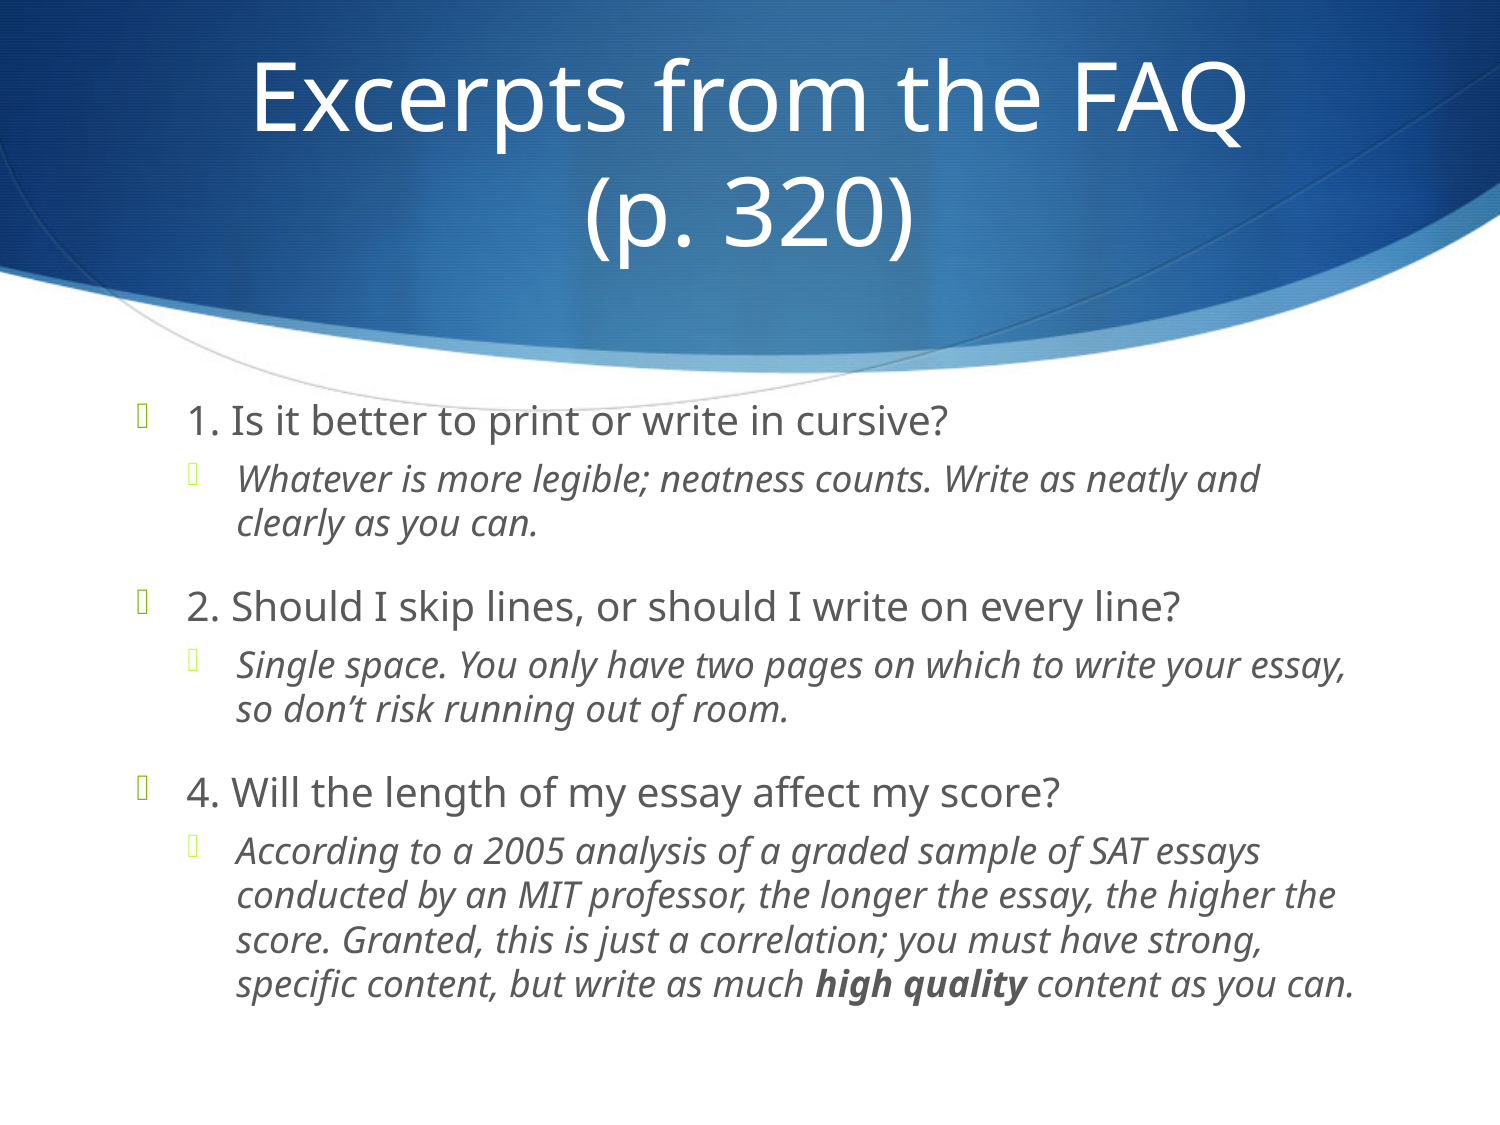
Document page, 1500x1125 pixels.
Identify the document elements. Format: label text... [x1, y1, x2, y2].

title Excerpts from the FAQ (p. 320) [74, 56, 1426, 245]
picture [0, 0, 1500, 1125]
list 1. Is it better to print or write in cursive? Whatever is more legible; neatness counts. Write as neatly and clearly as you can. 2. Should I skip lines, or should I write on every line? Single space. You only have two pages on which to write your essay, so don’t risk running out of room. 4. Will the length of my essay affect my score? According to a 2005 analysis of a graded sample of SAT essays conducted by an MIT professor, the longer the essay, the higher the score. Granted, this is just a correlation; you must have strong, specific content, but write as much high quality content as you can. [121, 387, 1379, 1064]
